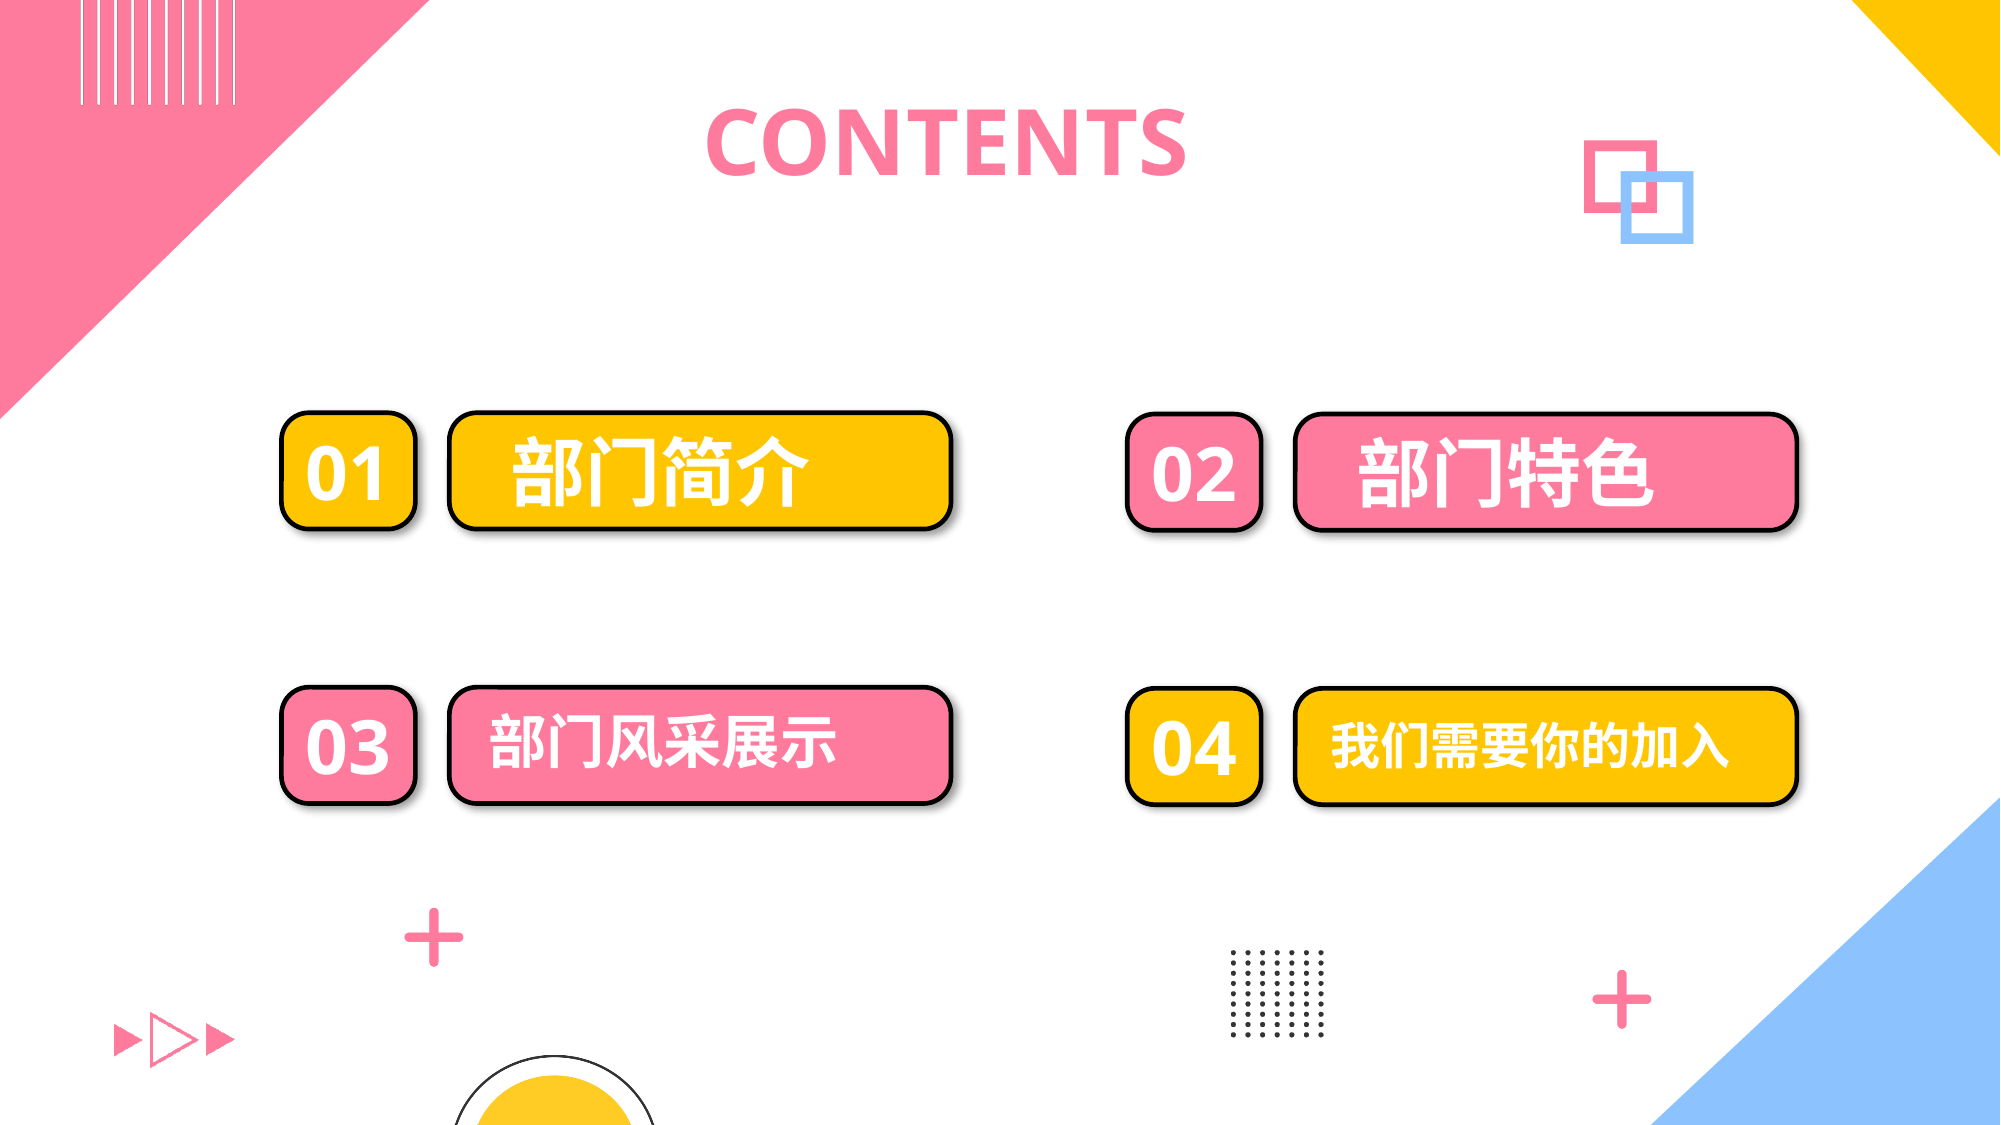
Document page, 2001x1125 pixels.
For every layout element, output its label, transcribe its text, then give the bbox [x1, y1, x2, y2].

text_box [1649, 795, 2000, 1125]
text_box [268, 687, 951, 804]
text_box [1850, 0, 2000, 158]
picture [1528, 81, 1739, 313]
picture [1554, 939, 1693, 1053]
picture [1210, 927, 1350, 1054]
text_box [1114, 414, 1797, 531]
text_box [0, 0, 443, 419]
picture [293, 894, 703, 1125]
picture [97, 995, 258, 1078]
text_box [268, 412, 951, 530]
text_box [1114, 688, 1797, 805]
text_box CONTENTS [687, 76, 1409, 202]
